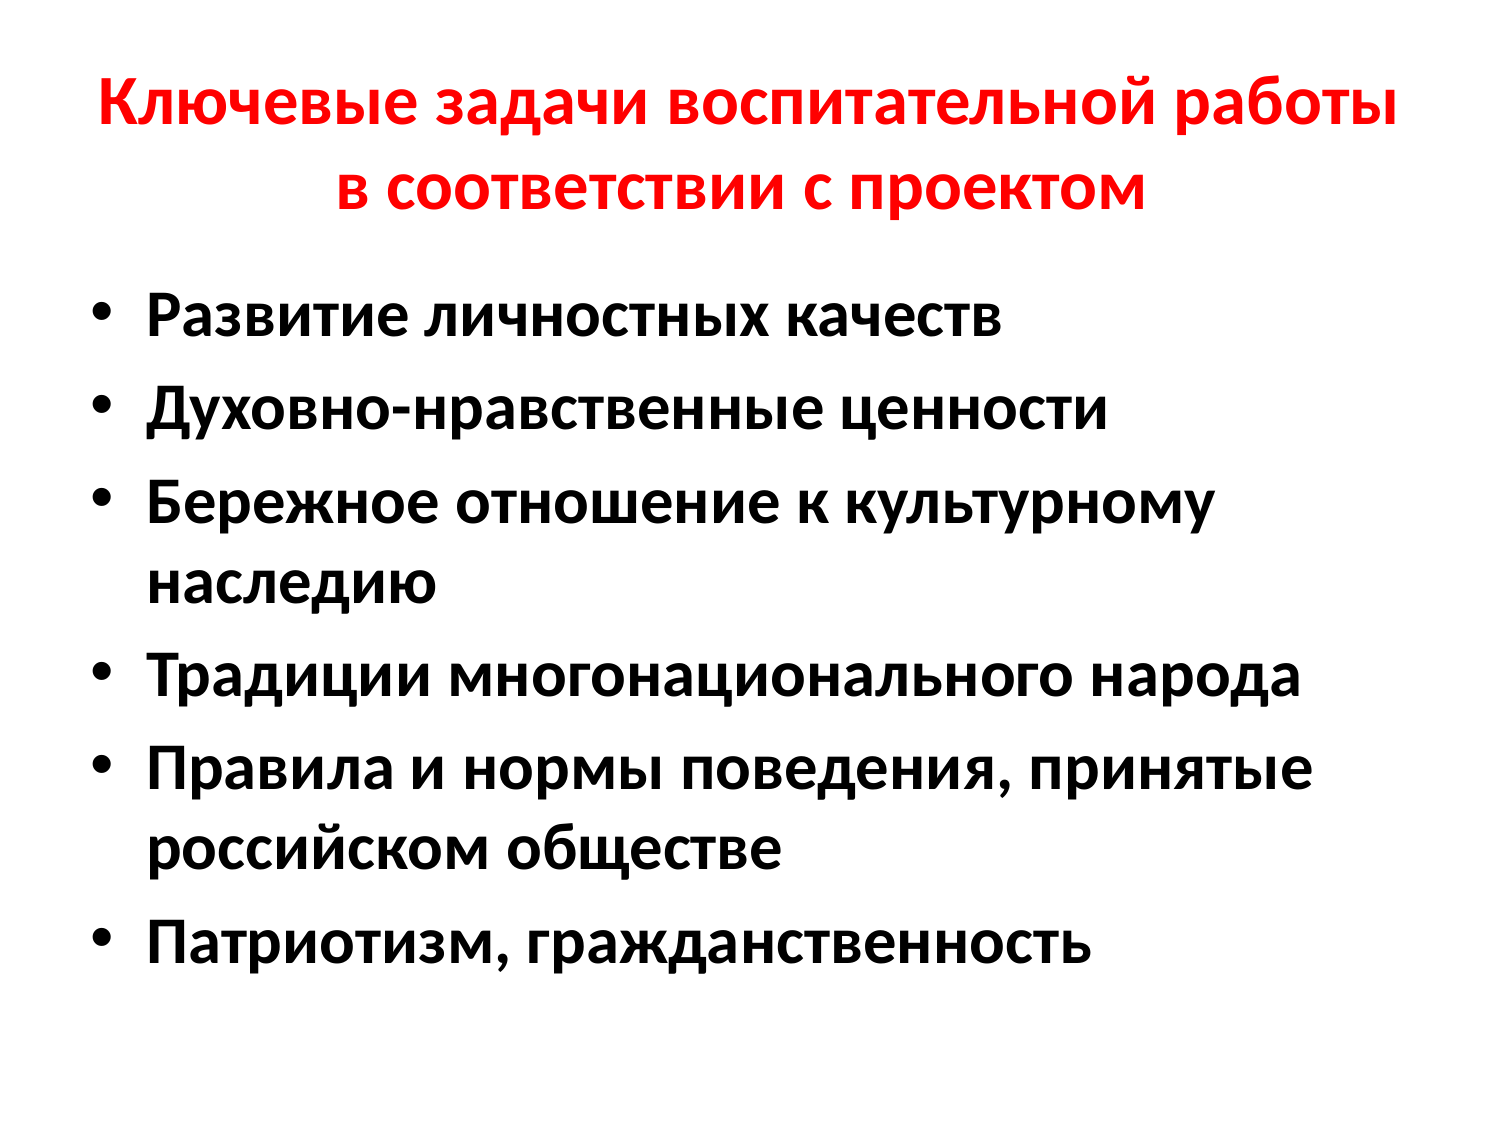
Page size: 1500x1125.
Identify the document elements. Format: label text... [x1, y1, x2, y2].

title Ключевые задачи воспитательной работы в соответствии с проектом [75, 45, 1425, 233]
list Развитие личностных качеств Духовно-нравственные ценности Бережное отношение к культурному наследию Традиции многонационального народа Правила и нормы поведения, принятые российском обществе Патриотизм, гражданственность [75, 262, 1425, 1005]
